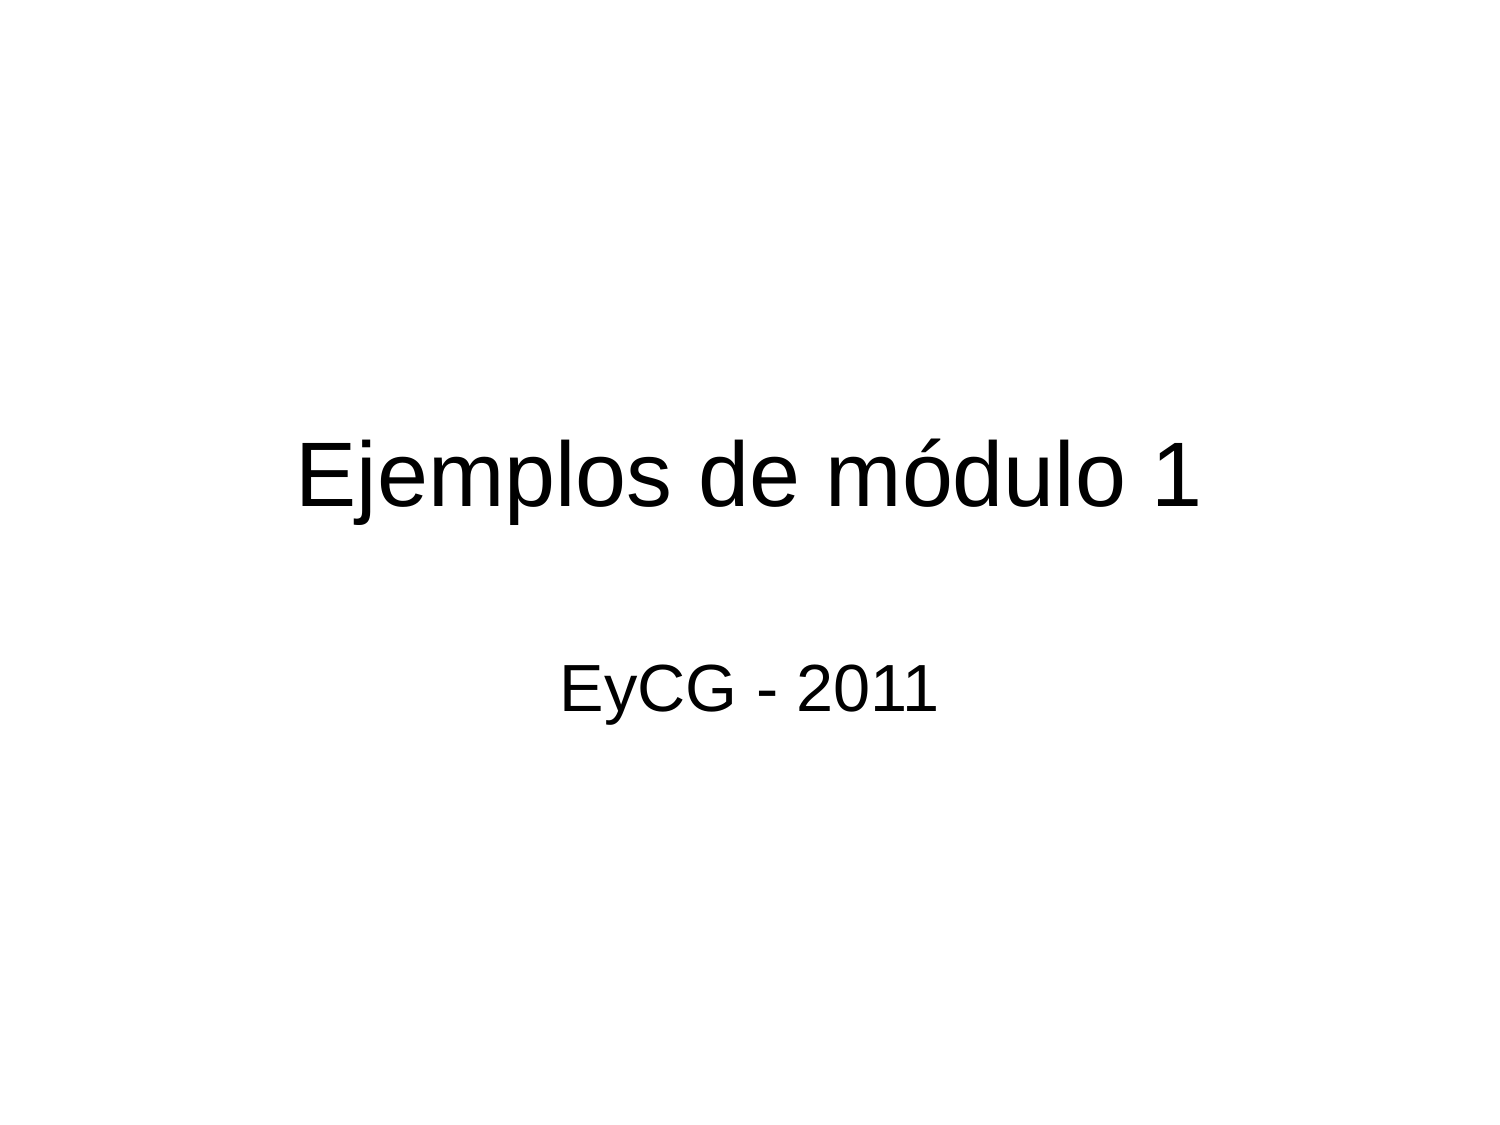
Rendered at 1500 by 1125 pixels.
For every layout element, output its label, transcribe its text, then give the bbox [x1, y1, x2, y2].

title Ejemplos de módulo 1 [112, 349, 1388, 591]
subtitle EyCG - 2011 [225, 637, 1275, 925]
